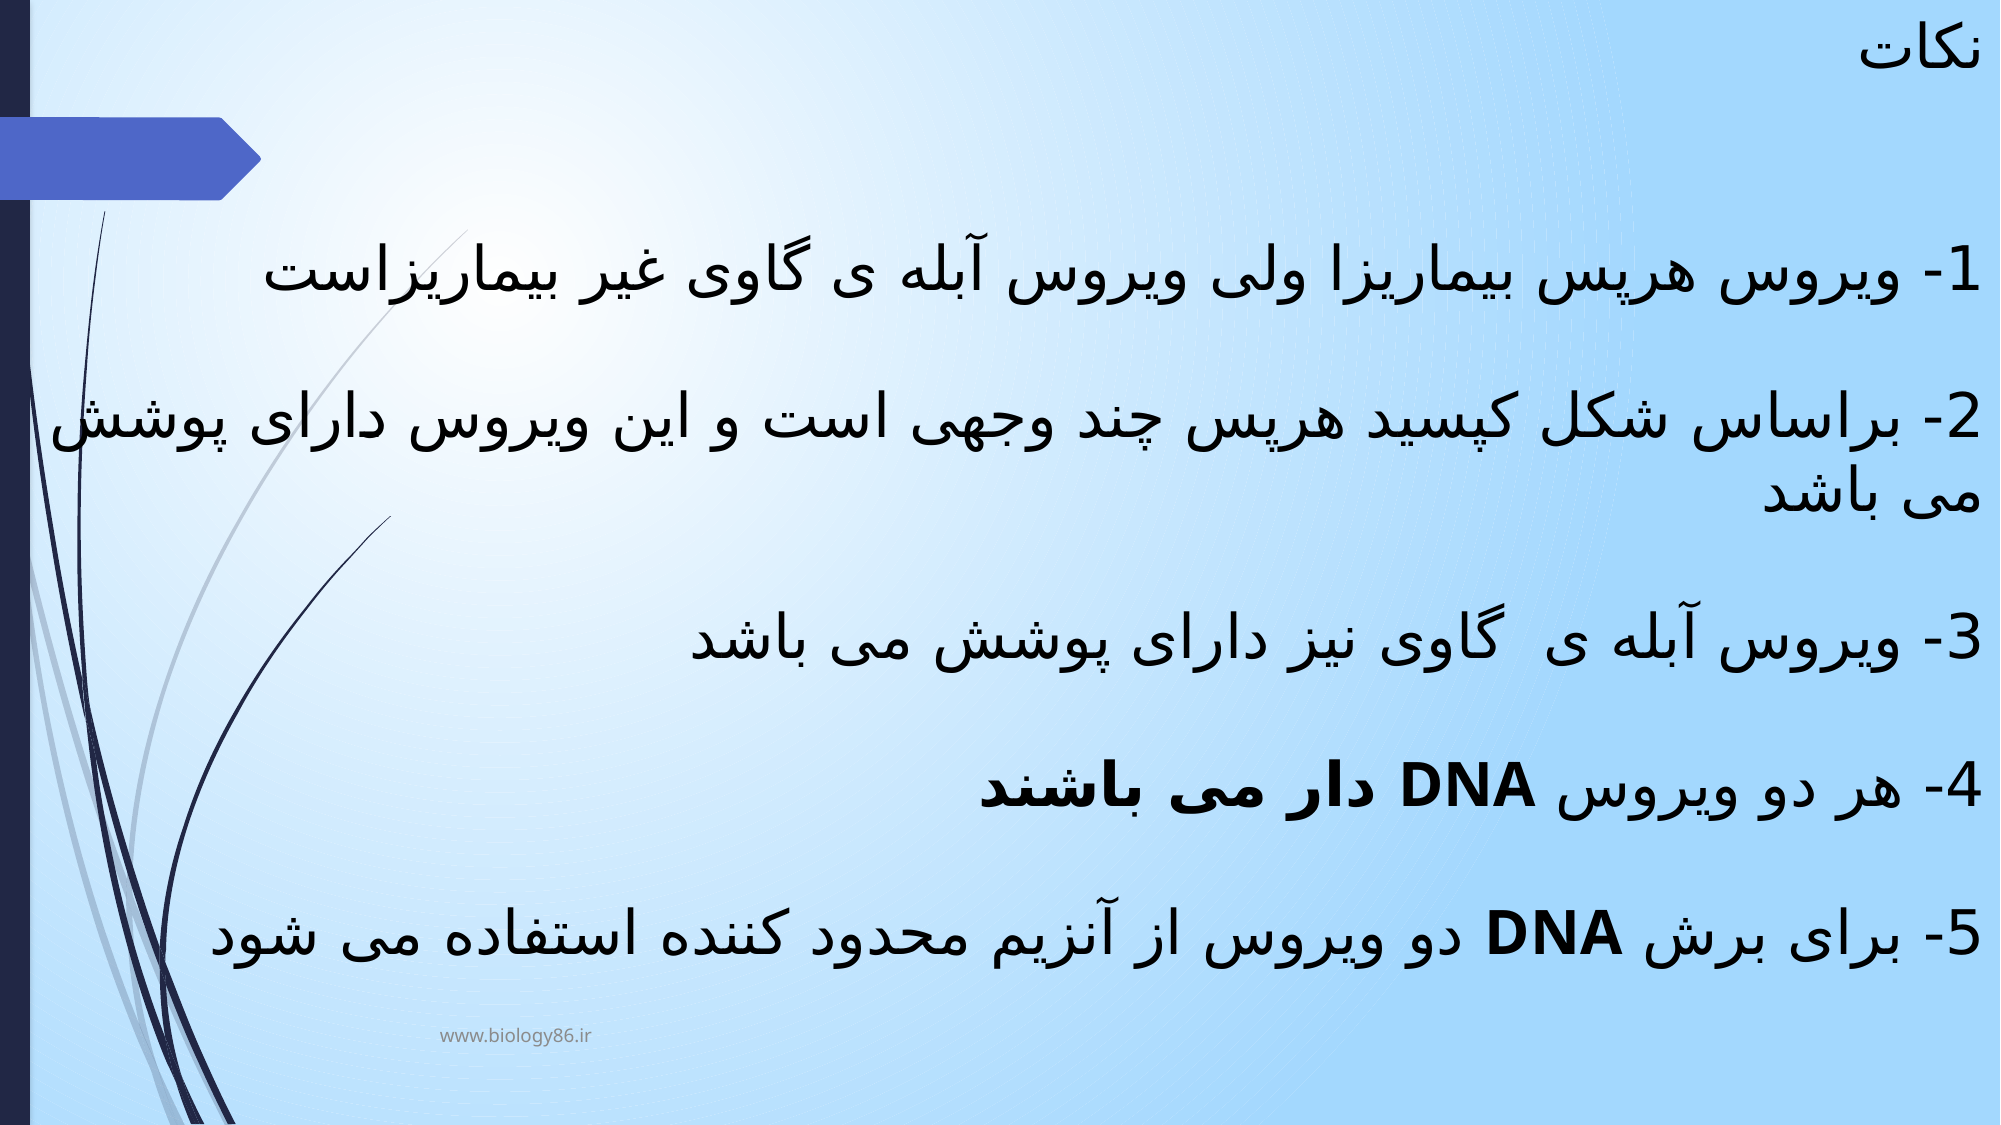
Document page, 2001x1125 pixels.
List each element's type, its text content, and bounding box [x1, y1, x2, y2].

footer www.biology86.ir [424, 1006, 1675, 1067]
title نکات 1- ویروس هرپس بیماریزا ولی ویروس آبله ی گاوی غیر بیماریزاست 2- براساس شکل کپسید هرپس چند وجهی است و این ویروس دارای پوشش می باشد 3- ویروس آبله ی گاوی نیز دارای پوشش می باشد 4- هر دو ویروس DNA دار می باشند 5- برای برش DNA دو ویروس از آنزیم محدود کننده استفاده می شود [0, 0, 2000, 1125]
